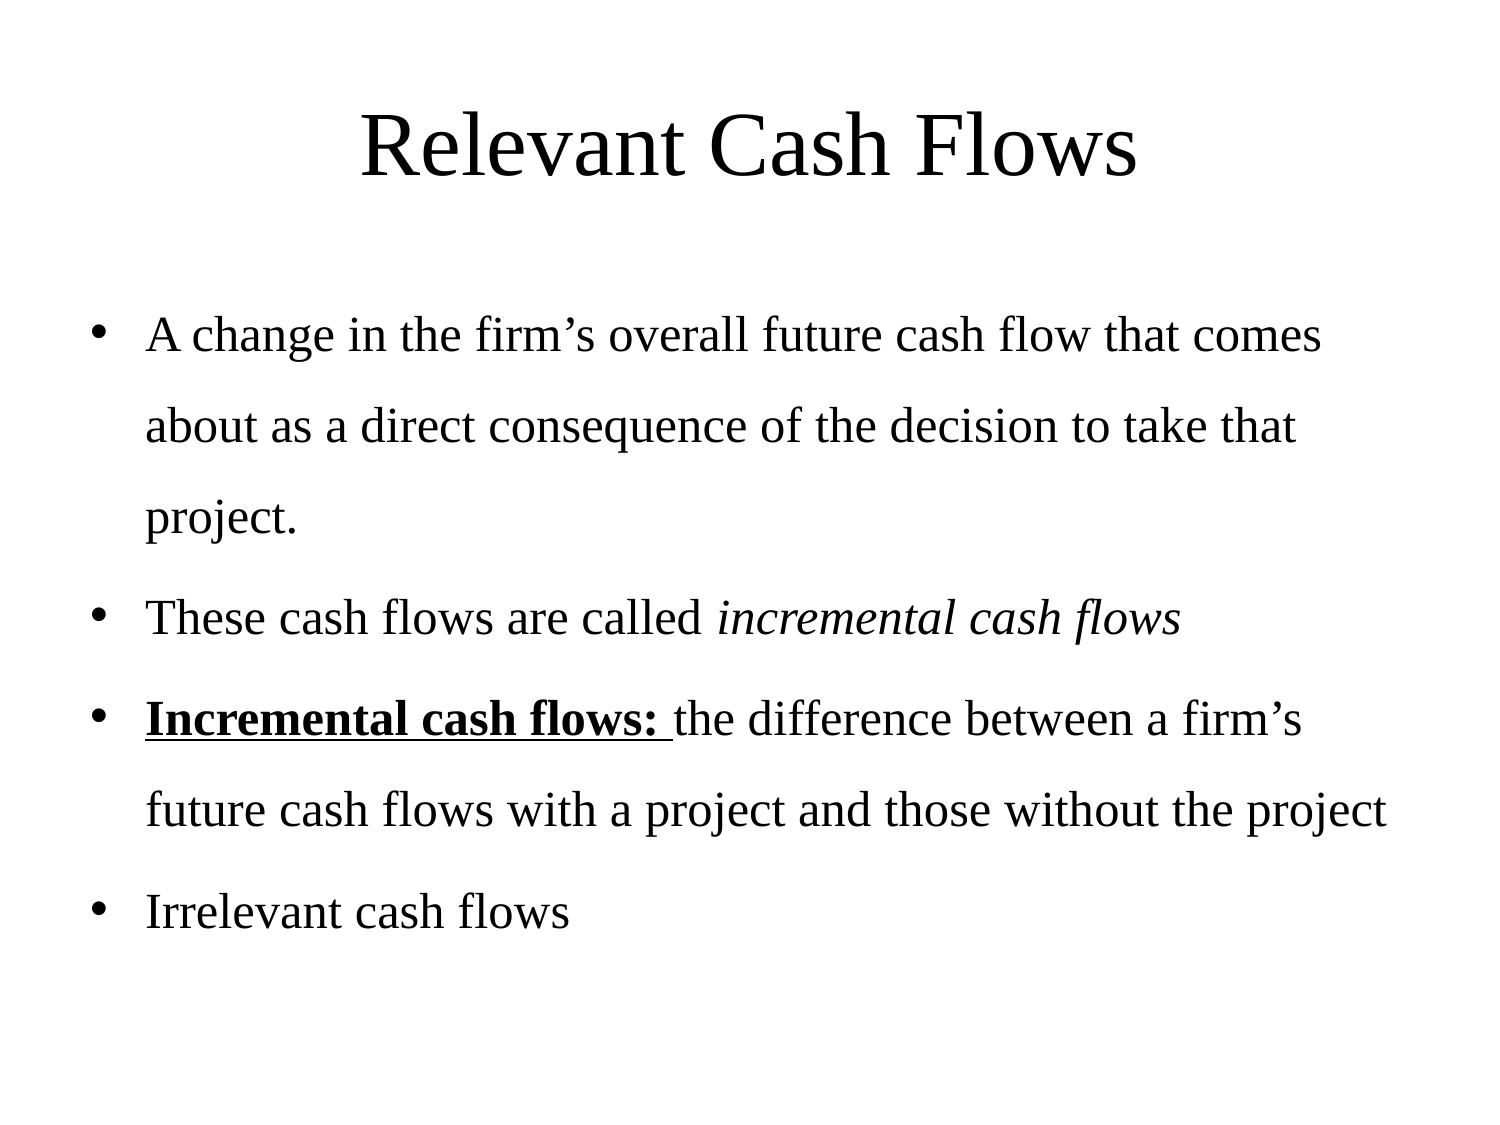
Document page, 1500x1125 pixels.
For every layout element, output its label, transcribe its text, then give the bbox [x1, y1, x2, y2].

title Relevant Cash Flows [75, 45, 1425, 233]
list A change in the firm’s overall future cash flow that comes about as a direct consequence of the decision to take that project. These cash flows are called incremental cash flows Incremental cash flows: the difference between a firm’s future cash flows with a project and those without the project Irrelevant cash flows [75, 262, 1425, 1005]
